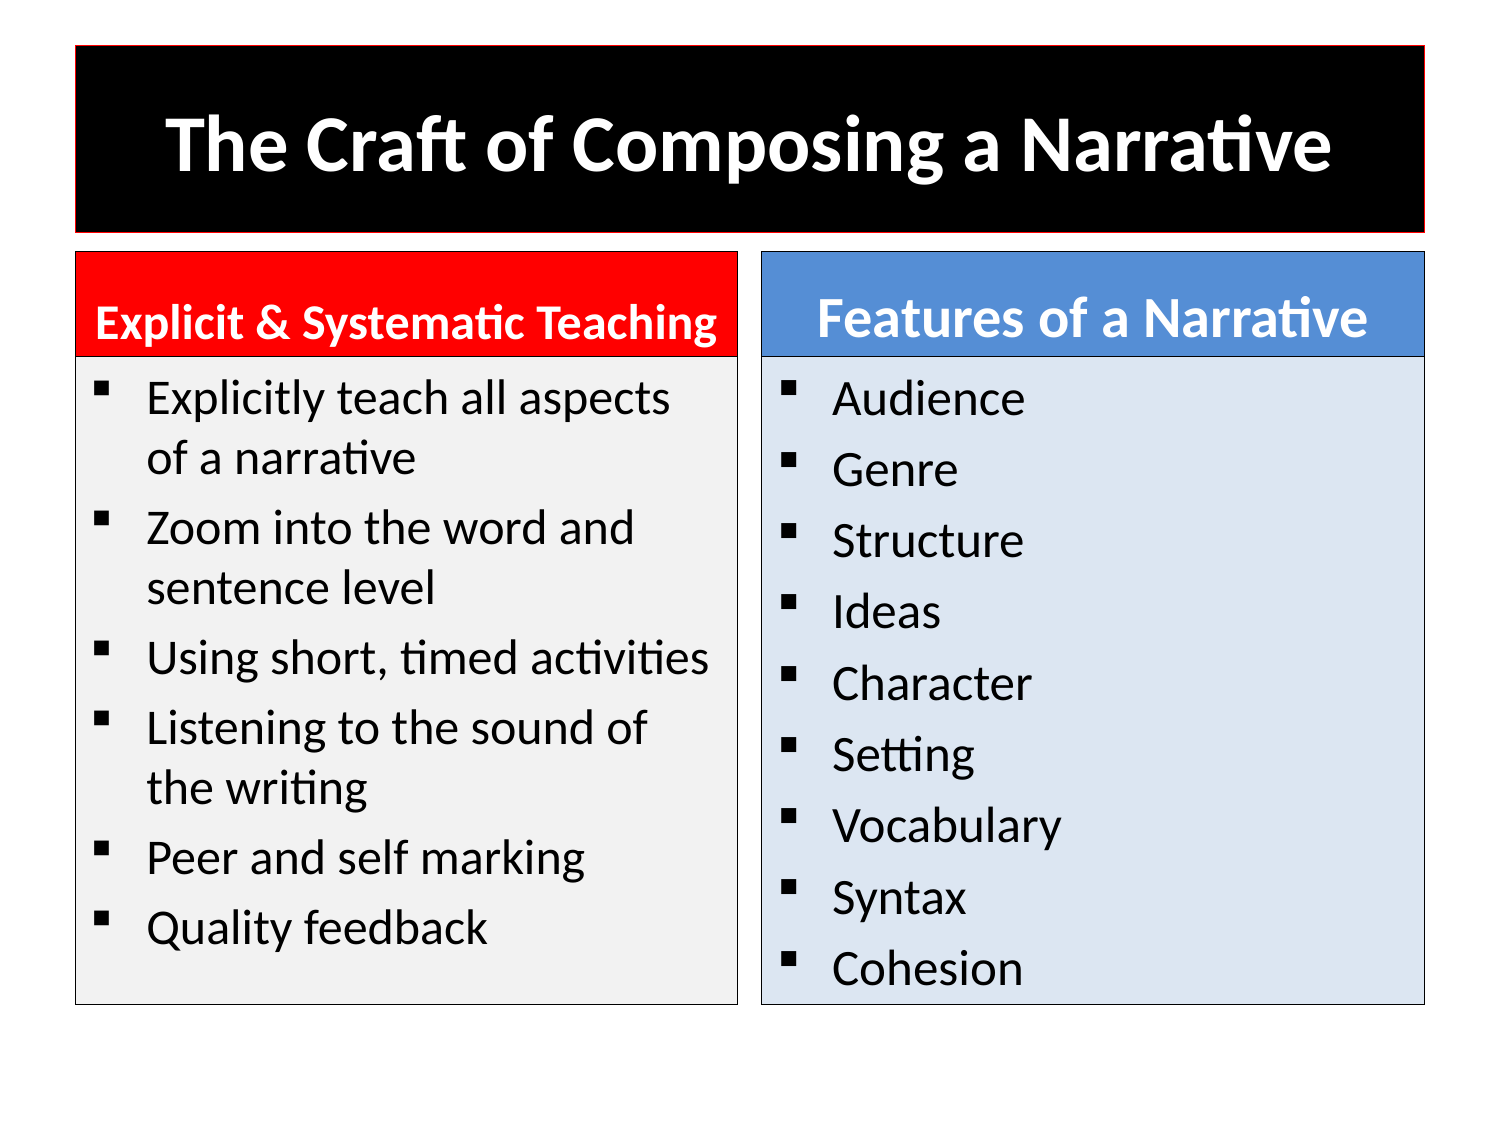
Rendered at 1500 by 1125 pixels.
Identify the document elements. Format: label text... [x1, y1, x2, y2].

list Features of a Narrative [761, 251, 1425, 356]
list Audience Genre Structure Ideas Character Setting Vocabulary Syntax Cohesion [761, 356, 1425, 1005]
title The Craft of Composing a Narrative [75, 45, 1425, 233]
list Explicit & Systematic Teaching [75, 251, 738, 357]
list Explicitly teach all aspects of a narrative Zoom into the word and sentence level Using short, timed activities Listening to the sound of the writing Peer and self marking Quality feedback [75, 357, 738, 1005]
